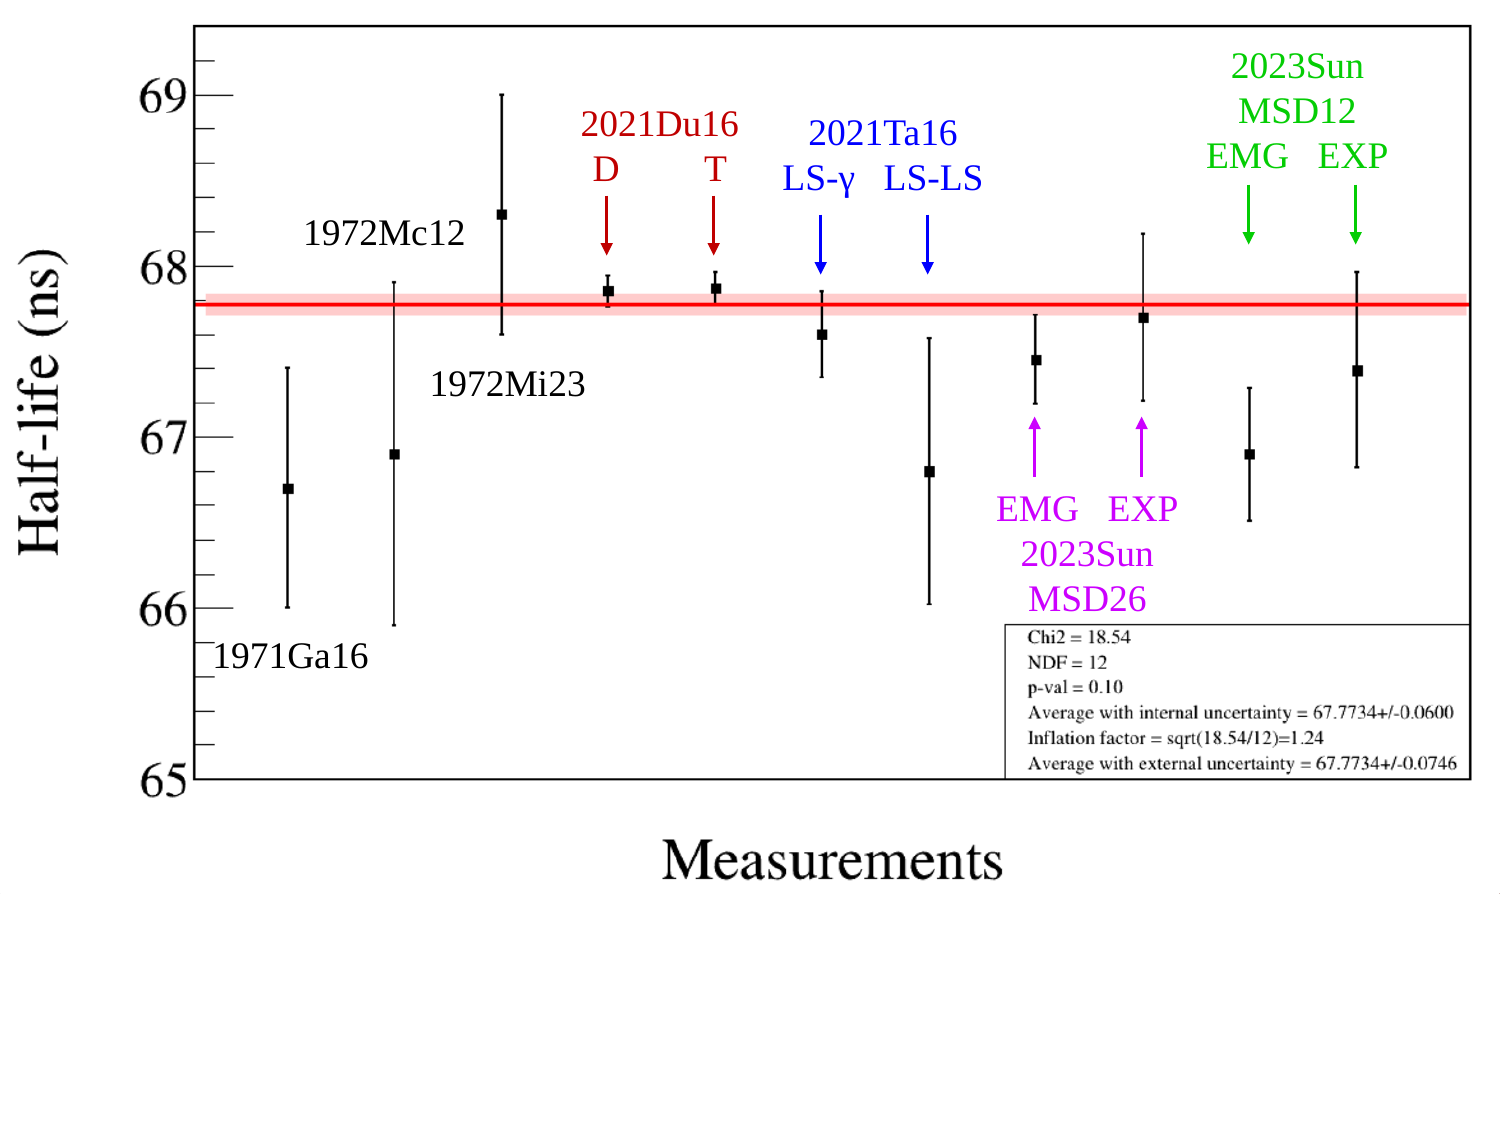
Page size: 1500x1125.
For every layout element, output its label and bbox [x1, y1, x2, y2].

picture [0, 0, 1500, 894]
